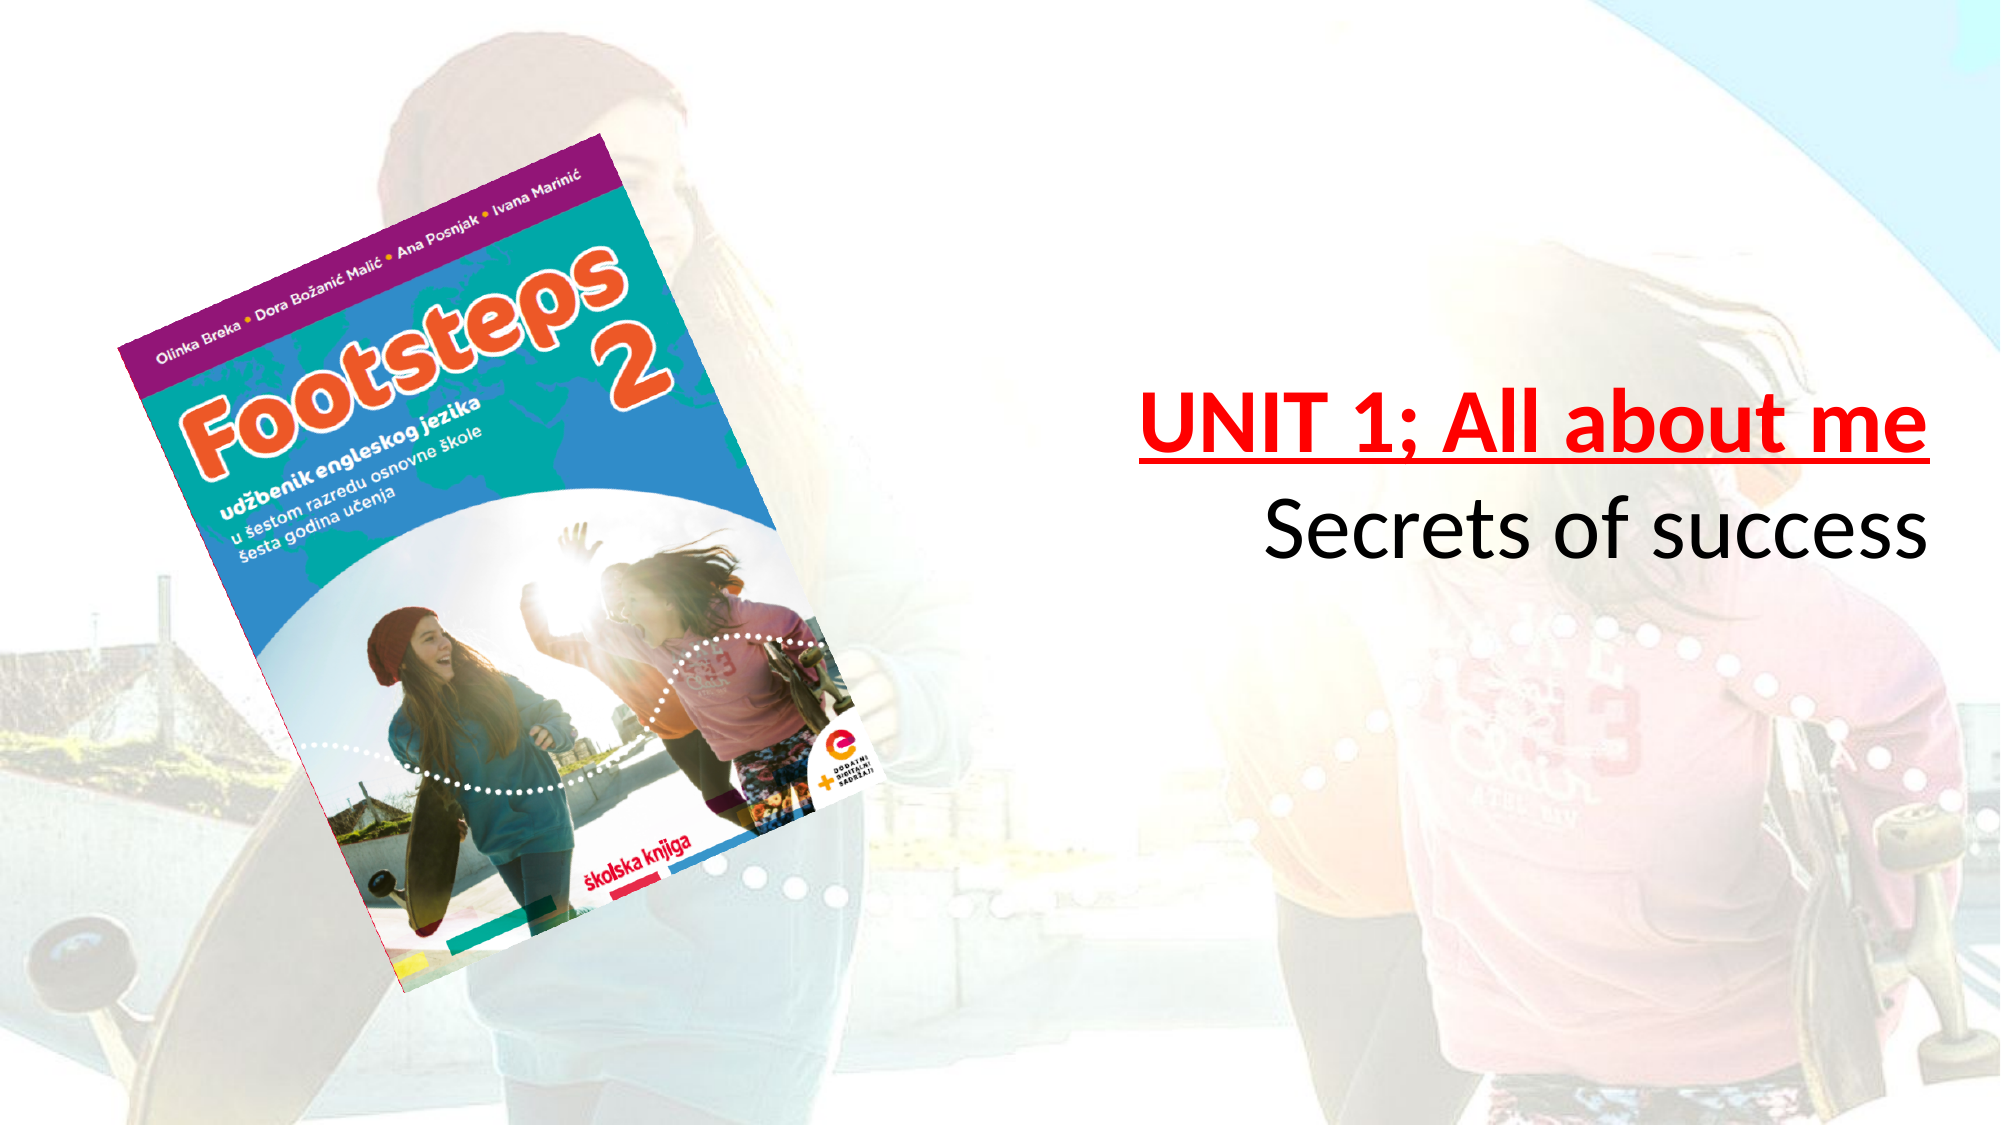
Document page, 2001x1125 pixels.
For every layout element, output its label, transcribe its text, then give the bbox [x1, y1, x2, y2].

picture [0, 0, 2001, 1125]
text_box Secrets of success [1113, 459, 1946, 585]
text_box UNIT 1; All about me [913, 353, 1946, 478]
